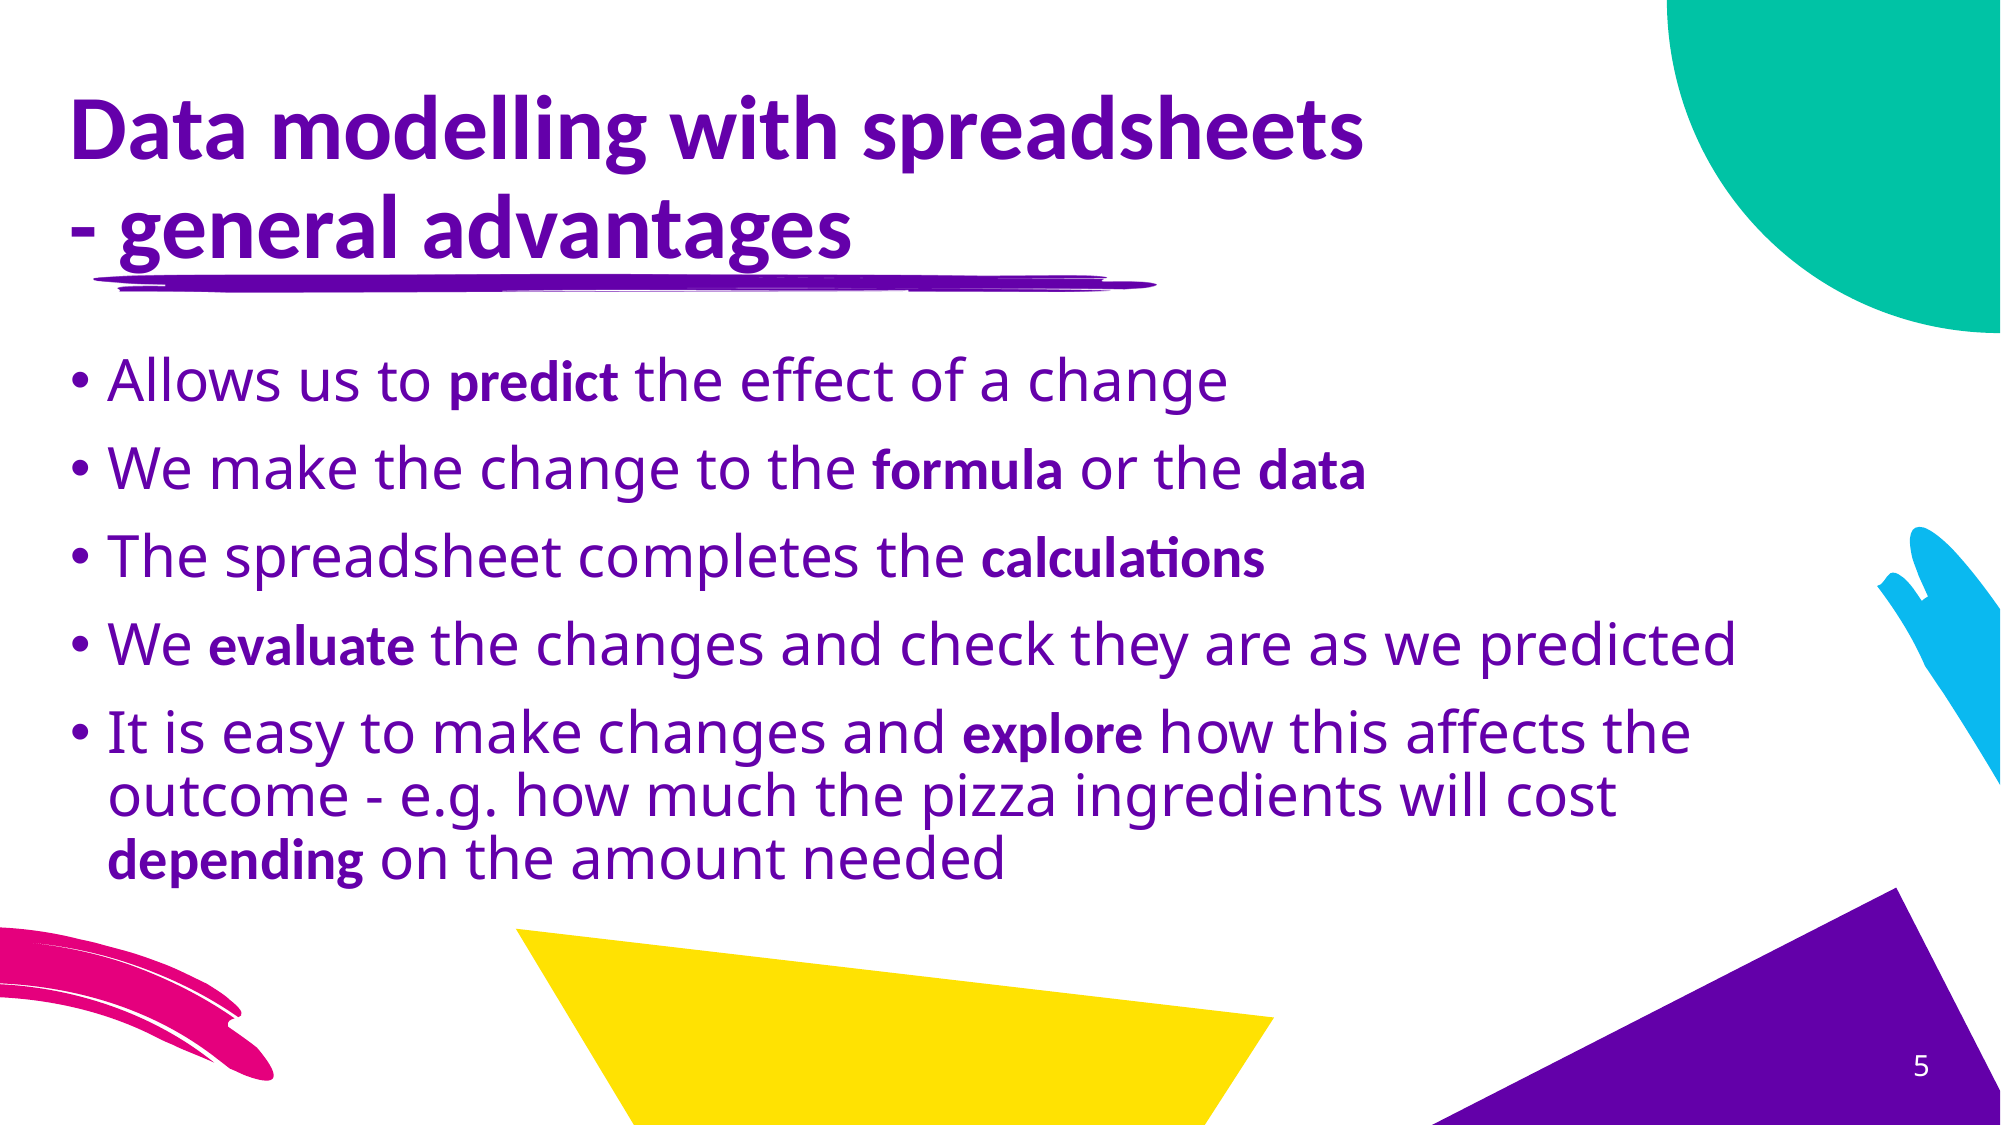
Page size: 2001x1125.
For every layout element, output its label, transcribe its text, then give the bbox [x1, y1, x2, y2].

list Allows us to predict the effect of a change We make the change to the formula or the data The spreadsheet completes the calculations We evaluate the changes and check they are as we predicted It is easy to make changes and explore how this affects the outcome - e.g. how much the pizza ingredients will cost depending on the amount needed [55, 343, 1758, 1030]
slide_number 5 [1673, 1037, 1945, 1097]
text_box Data modelling with spreadsheets - general advantages [55, 14, 1532, 344]
